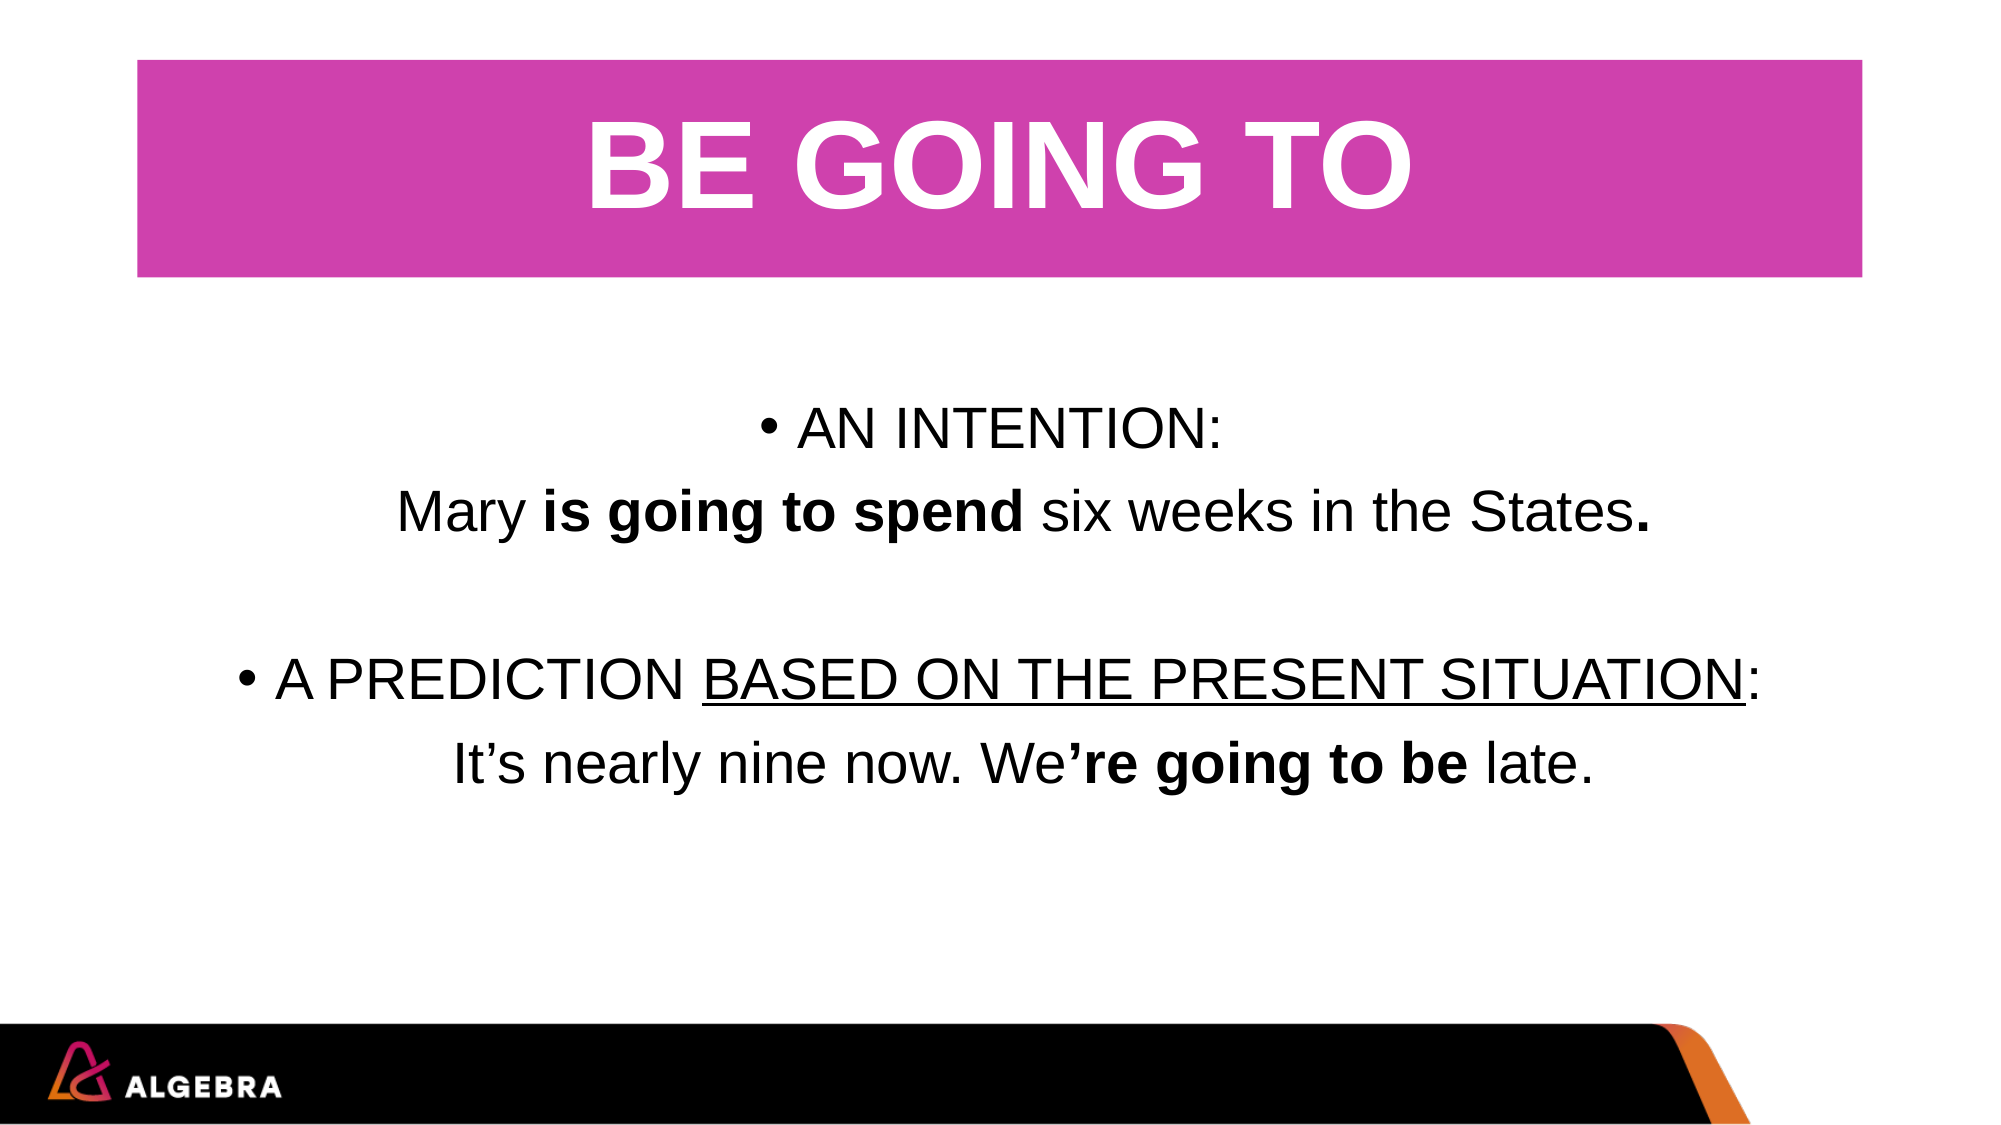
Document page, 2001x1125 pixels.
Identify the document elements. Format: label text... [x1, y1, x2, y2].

title BE GOING TO [137, 59, 1863, 278]
picture [0, 1023, 1958, 1125]
list AN INTENTION: Mary is going to spend six weeks in the States. A PREDICTION BASED ON THE PRESENT SITUATION: It’s nearly nine now. We’re going to be late. [137, 299, 1863, 1014]
